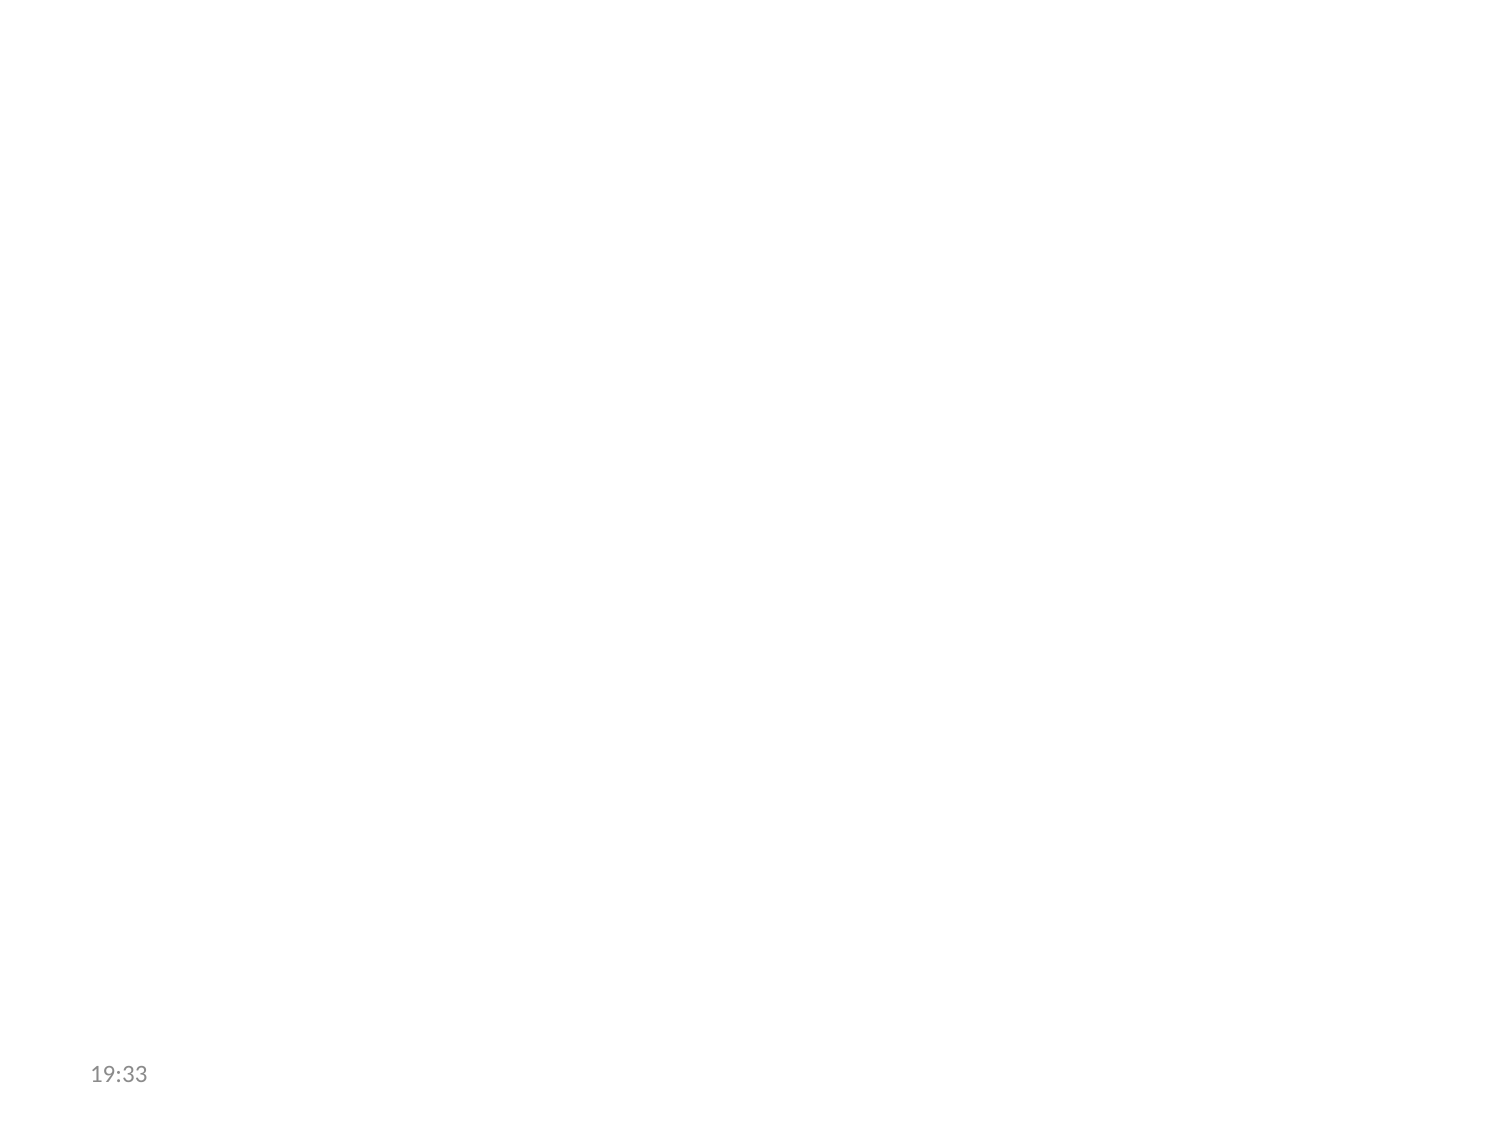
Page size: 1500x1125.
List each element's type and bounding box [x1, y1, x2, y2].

slide_number [75, 1042, 425, 1103]
